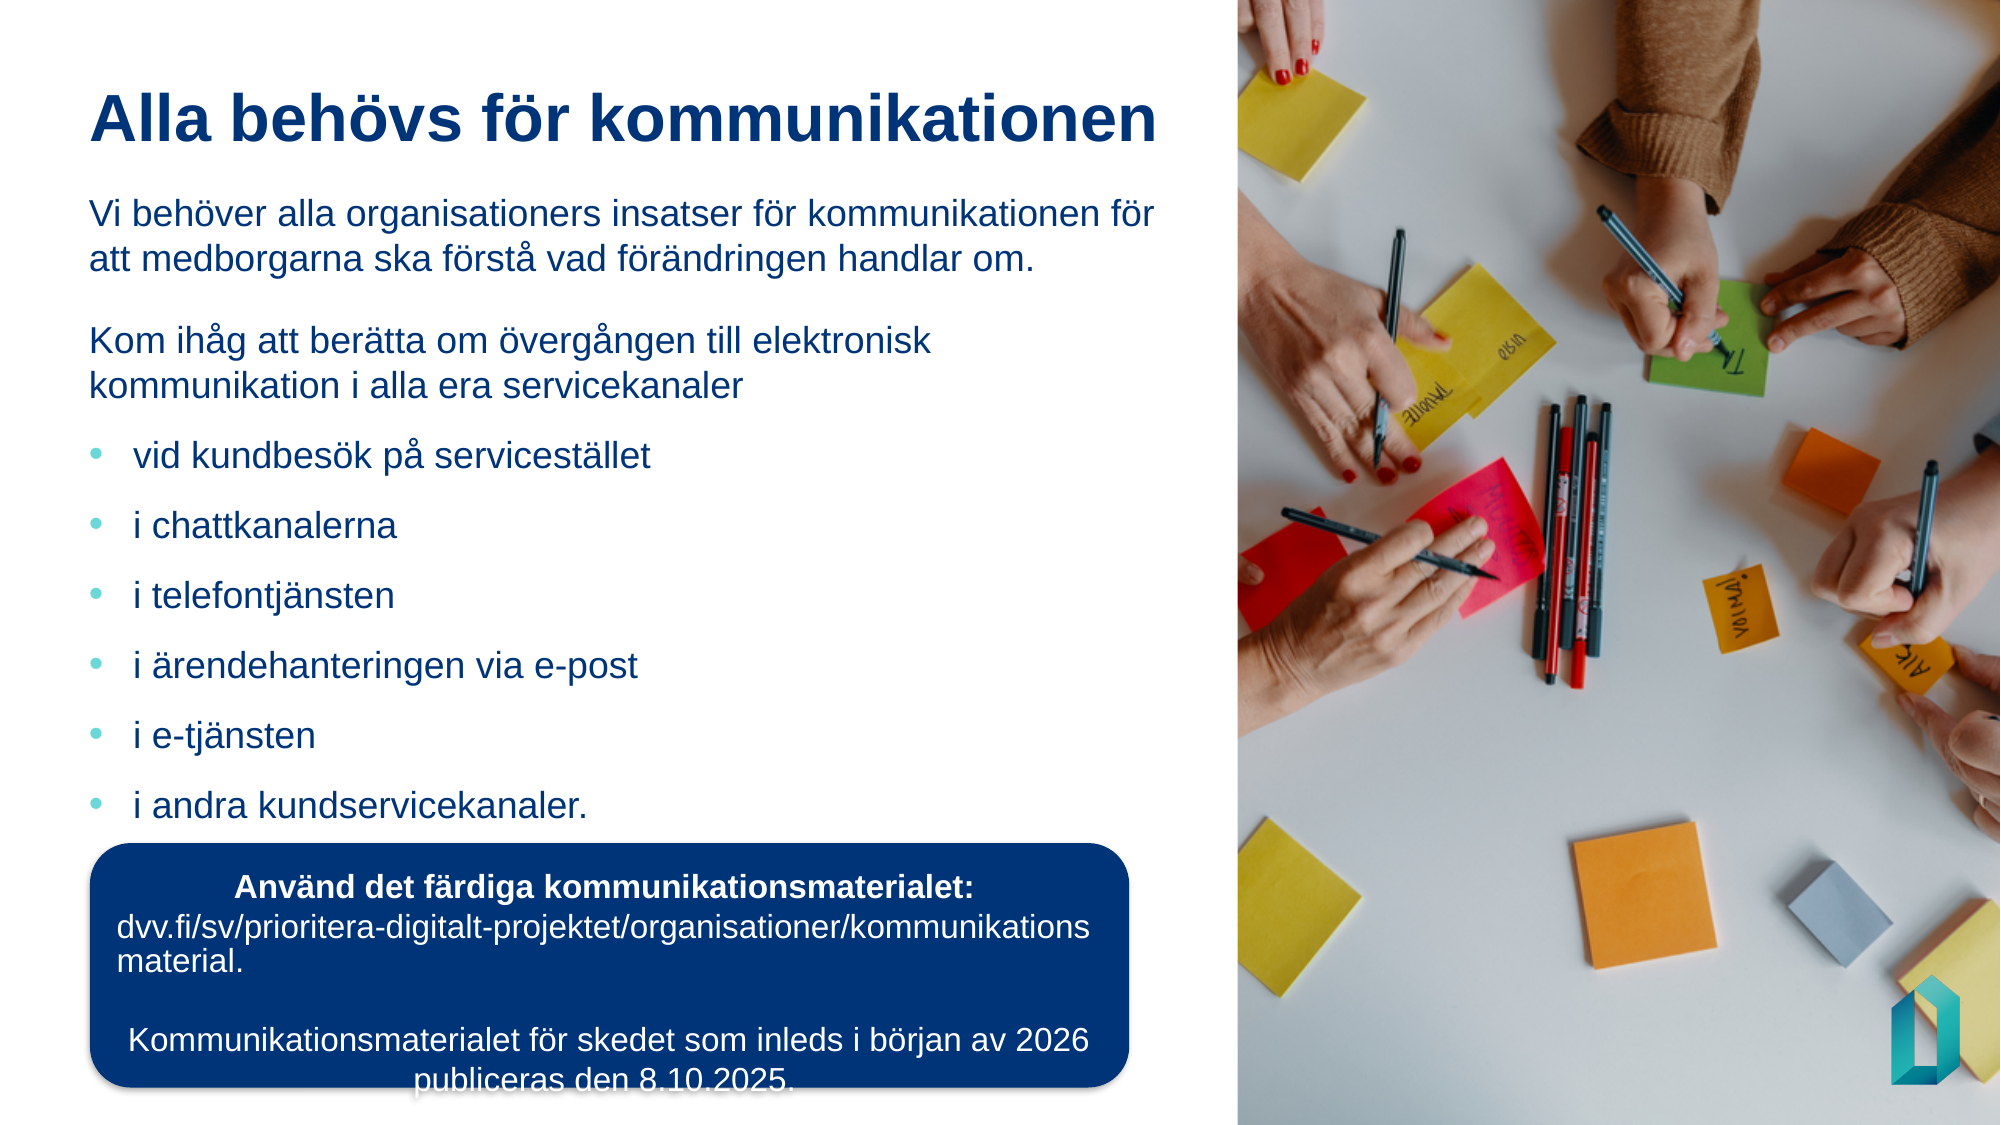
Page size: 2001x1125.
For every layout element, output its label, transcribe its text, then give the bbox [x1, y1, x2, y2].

text_box Använd det färdiga kommunikationsmaterialet: dvv.fi/sv/prioritera-digitalt-projektet/organisationer/kommunikationsmaterial. Kommunikationsmaterialet för skedet som inleds i början av 2026 publiceras den 8.10.2025. [89, 842, 1130, 1089]
picture [1237, 0, 2000, 1125]
title Alla behövs för kommunikationen [74, 37, 1232, 163]
text_box Vi behöver alla organisationers insatser för kommunikationen för att medborgarna ska förstå vad förändringen handlar om. Kom ihåg att berätta om övergången till elektronisk kommunikation i alla era servicekanaler vid kundbesök på servicestället i chattkanalerna i telefontjänsten i ärendehanteringen via e-post i e-tjänsten i andra kundservicekanaler. [74, 181, 1173, 863]
